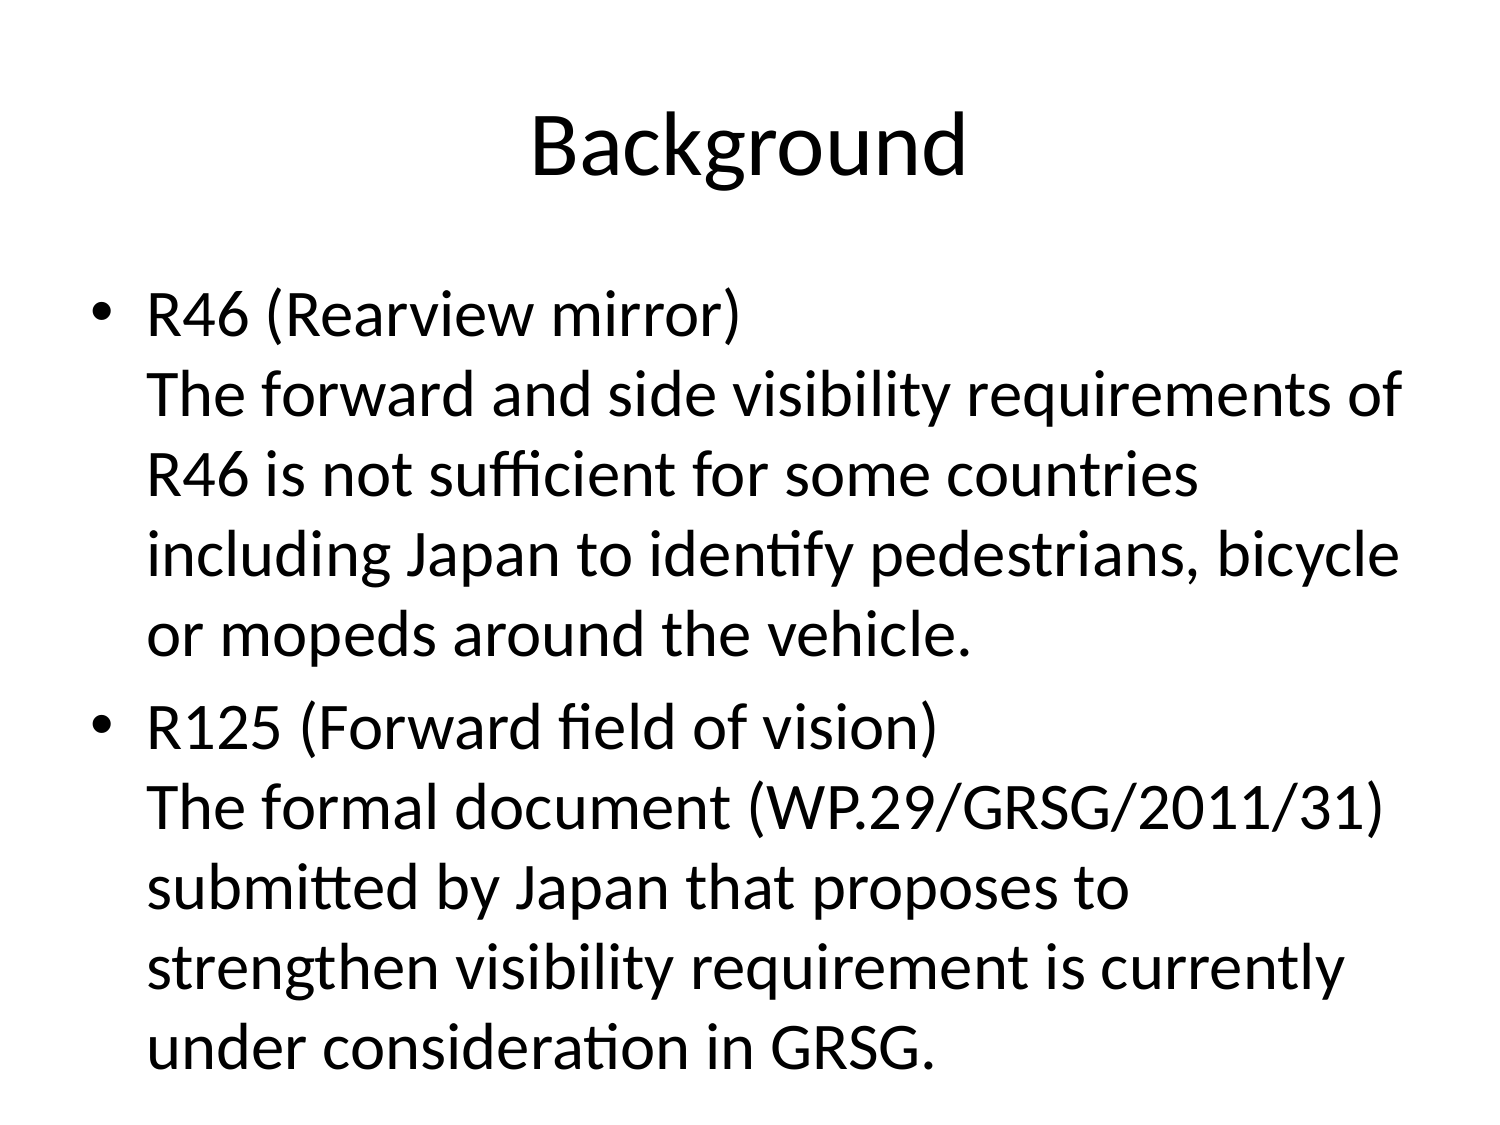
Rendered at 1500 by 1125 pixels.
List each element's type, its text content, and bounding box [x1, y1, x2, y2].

list R46 (Rearview mirror) The forward and side visibility requirements of R46 is not sufficient for some countries including Japan to identify pedestrians, bicycle or mopeds around the vehicle. R125 (Forward field of vision) The formal document (WP.29/GRSG/2011/31) submitted by Japan that proposes to strengthen visibility requirement is currently under consideration in GRSG. [74, 262, 1426, 1006]
title Background [74, 44, 1426, 233]
